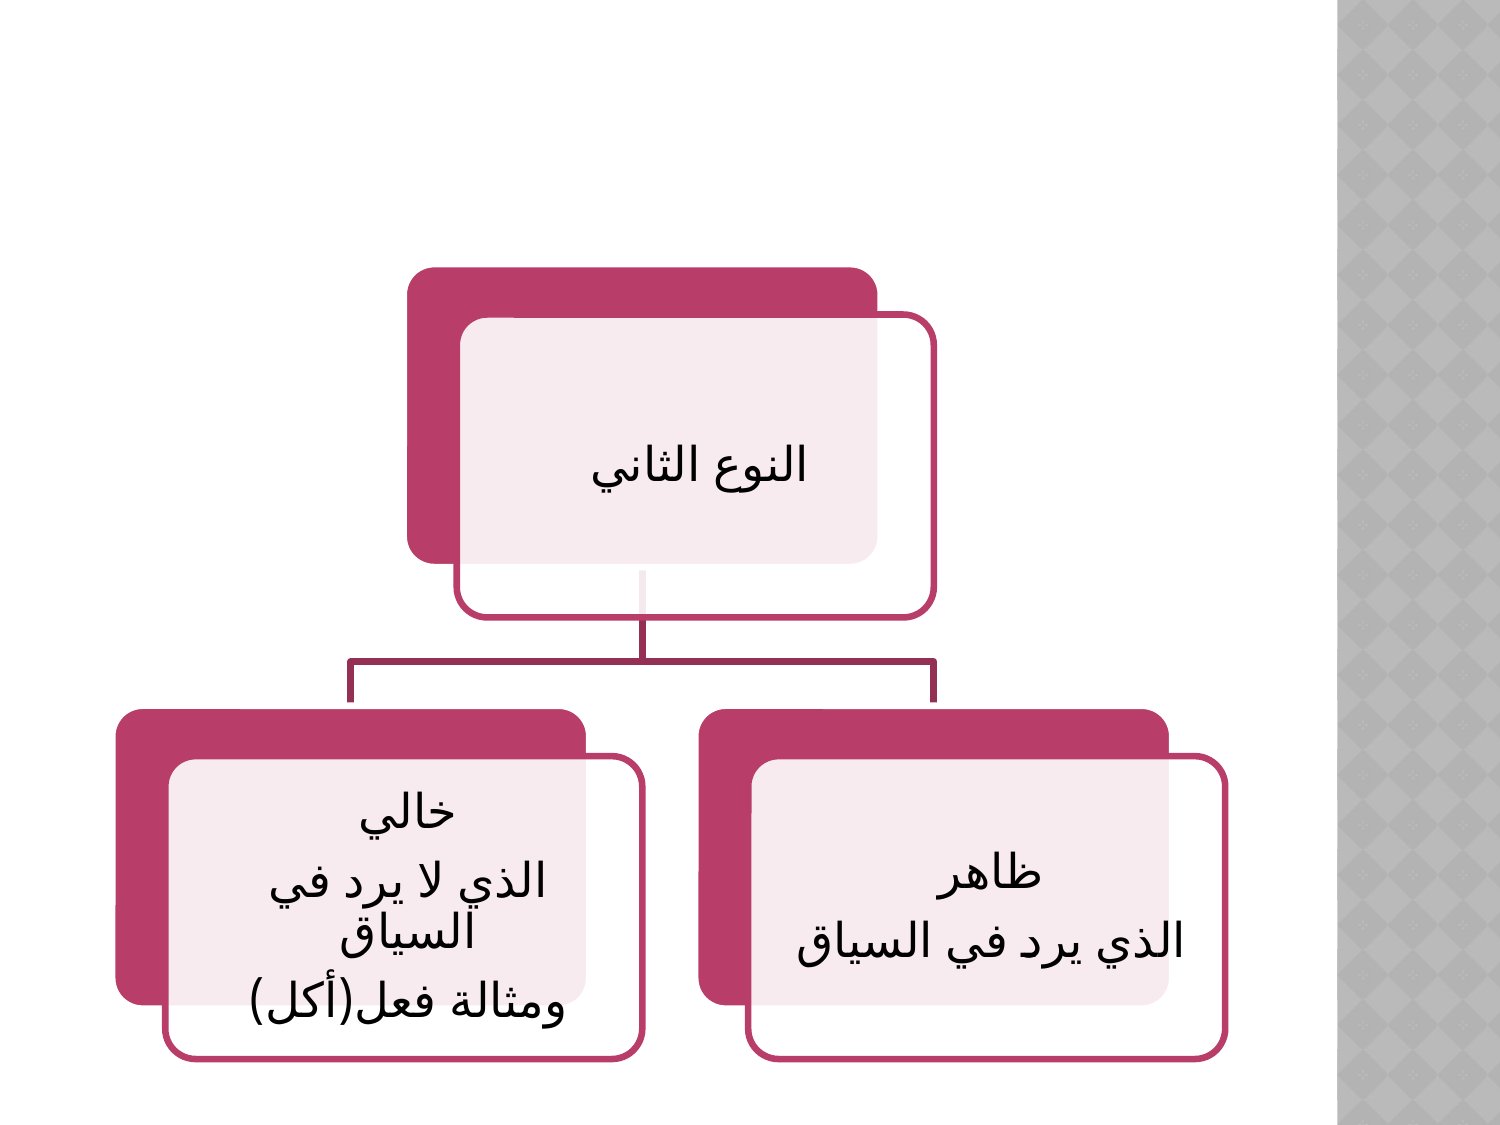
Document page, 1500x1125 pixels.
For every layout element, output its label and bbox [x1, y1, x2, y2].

list [74, 263, 1263, 1060]
